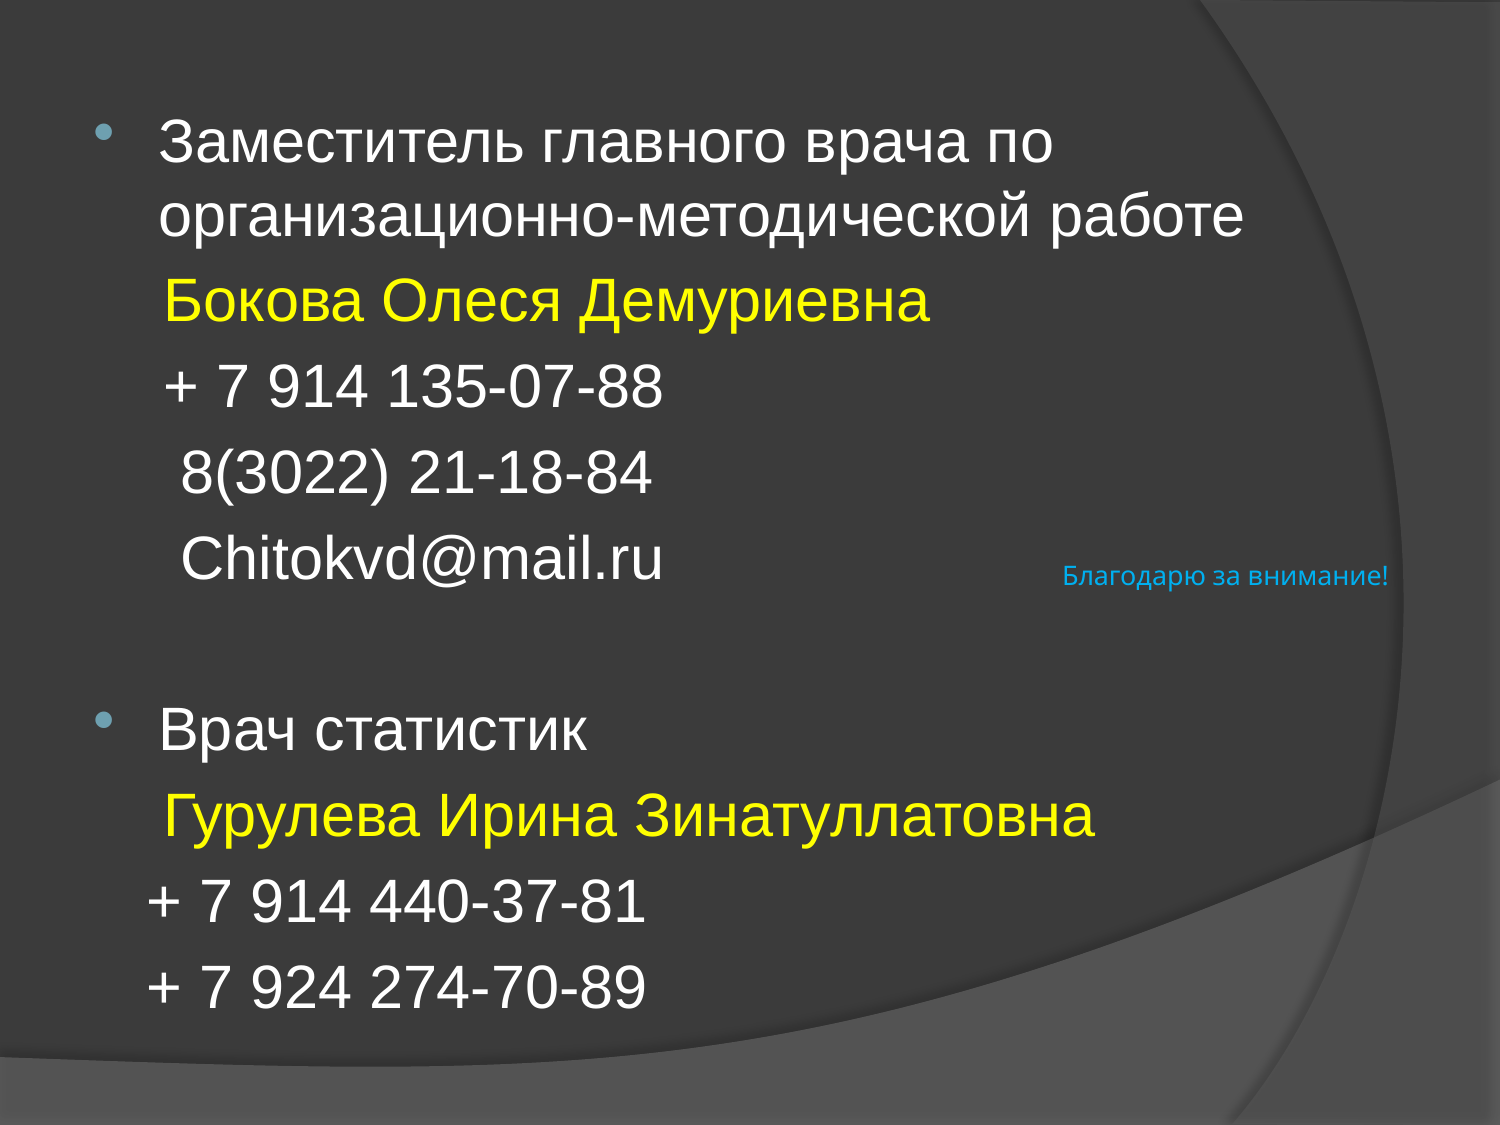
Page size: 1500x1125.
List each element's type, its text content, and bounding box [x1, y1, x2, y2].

title Благодарю за внимание! [1300, 550, 1500, 600]
list Заместитель главного врача по организационно-методической работе Бокова Олеся Демуриевна + 7 914 135-07-88 8(3022) 21-18-84 Chitokvd@mail.ru Врач статистик Гурулева Ирина Зинатуллатовна + 7 914 440-37-81 + 7 924 274-70-89 [75, 93, 1300, 1090]
